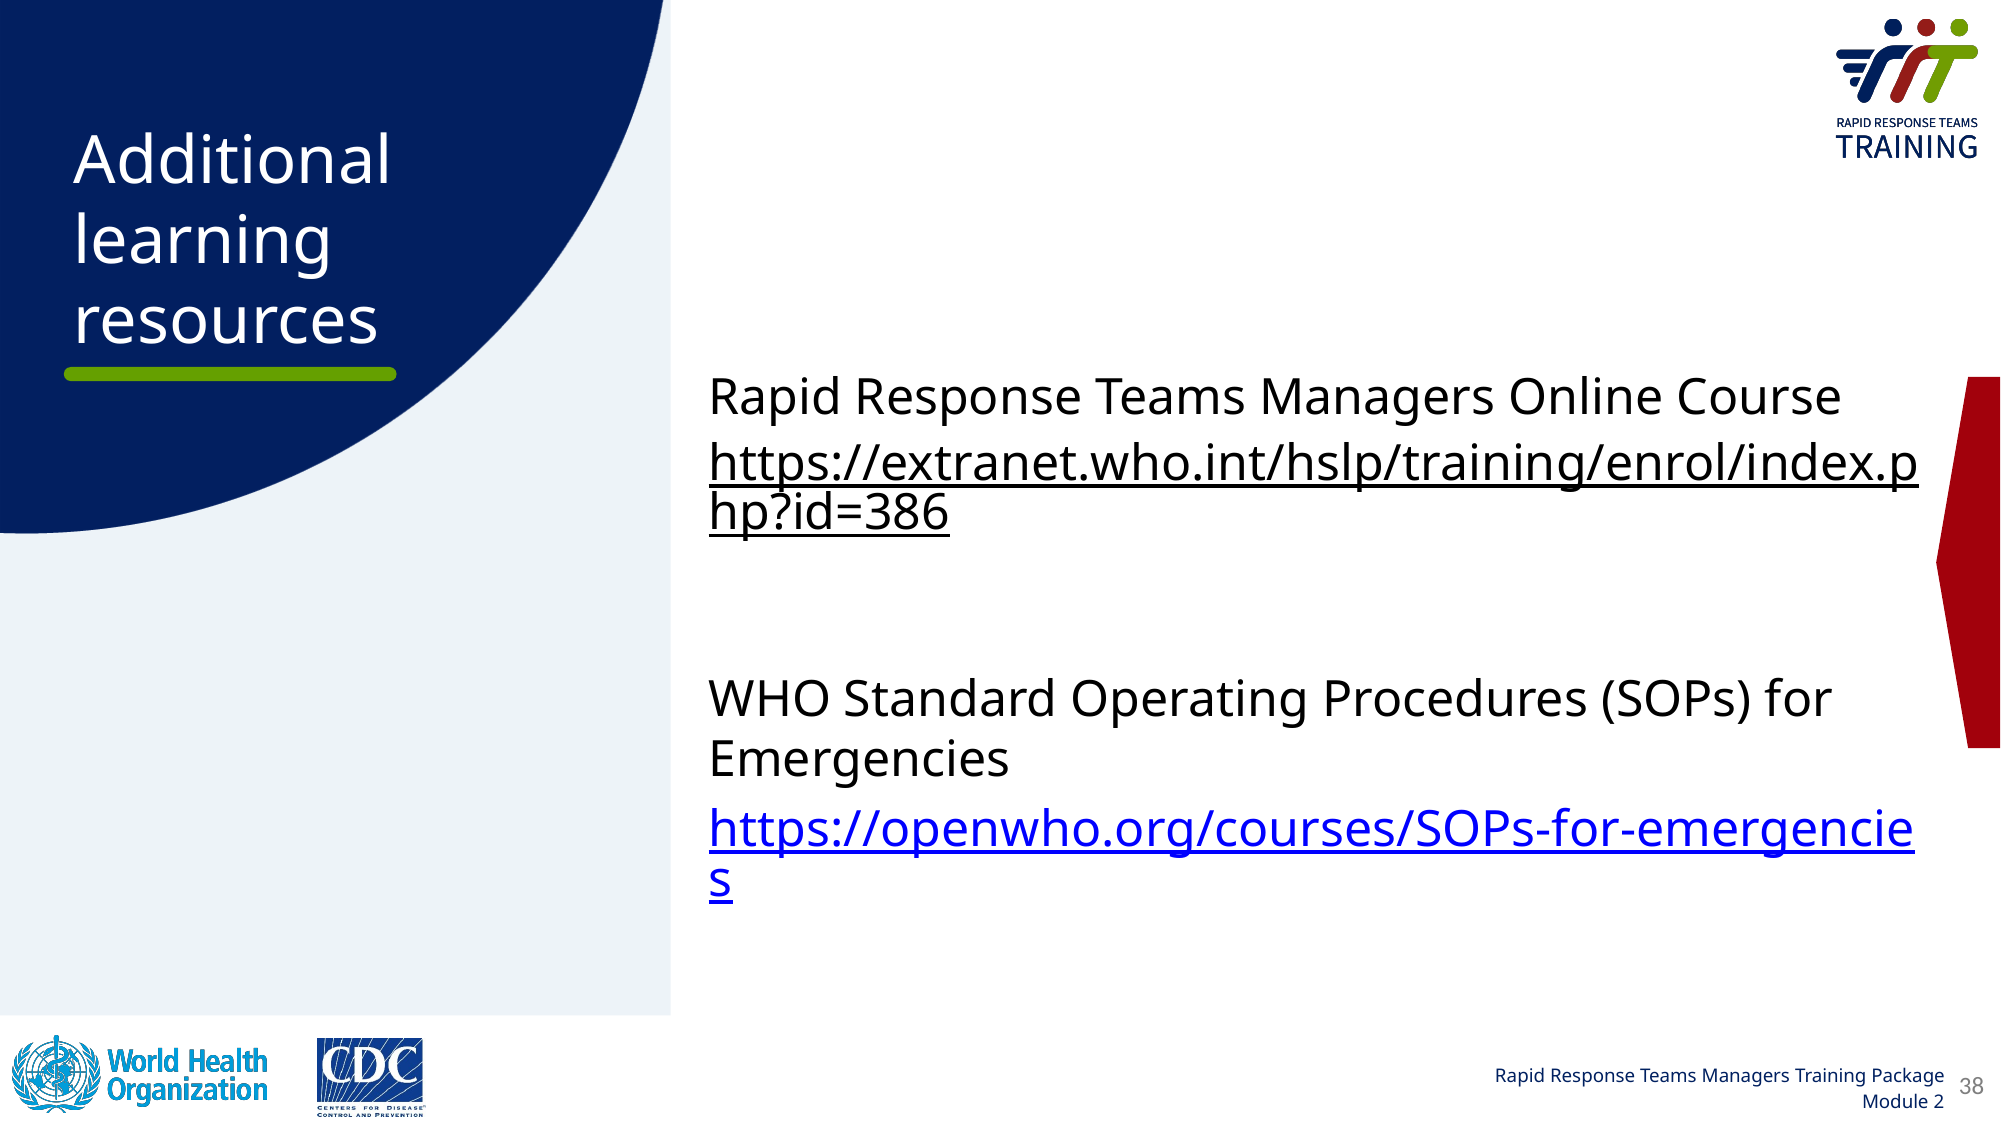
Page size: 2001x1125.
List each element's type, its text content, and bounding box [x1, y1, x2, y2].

picture [46, 1056, 54, 1062]
picture [34, 1054, 43, 1078]
list Rapid Response Teams Managers Online Course https://extranet.who.int/hslp/training/enrol/index.php?id=386 WHO Standard Operating Procedures (SOPs) for Emergencies https://openwho.org/courses/SOPs-for-emergencies [700, 137, 1937, 1049]
picture [40, 1062, 47, 1070]
picture [30, 1083, 37, 1091]
picture [317, 1038, 426, 1117]
picture [1835, 19, 1978, 167]
picture [12, 1083, 48, 1113]
slide_number 38 [1927, 1061, 2000, 1115]
picture [0, 0, 670, 538]
picture [50, 1108, 62, 1113]
picture [59, 1035, 267, 1113]
picture [36, 1088, 78, 1105]
picture [12, 1035, 54, 1068]
picture [71, 1053, 90, 1091]
picture [22, 1062, 26, 1077]
picture [24, 1054, 36, 1087]
